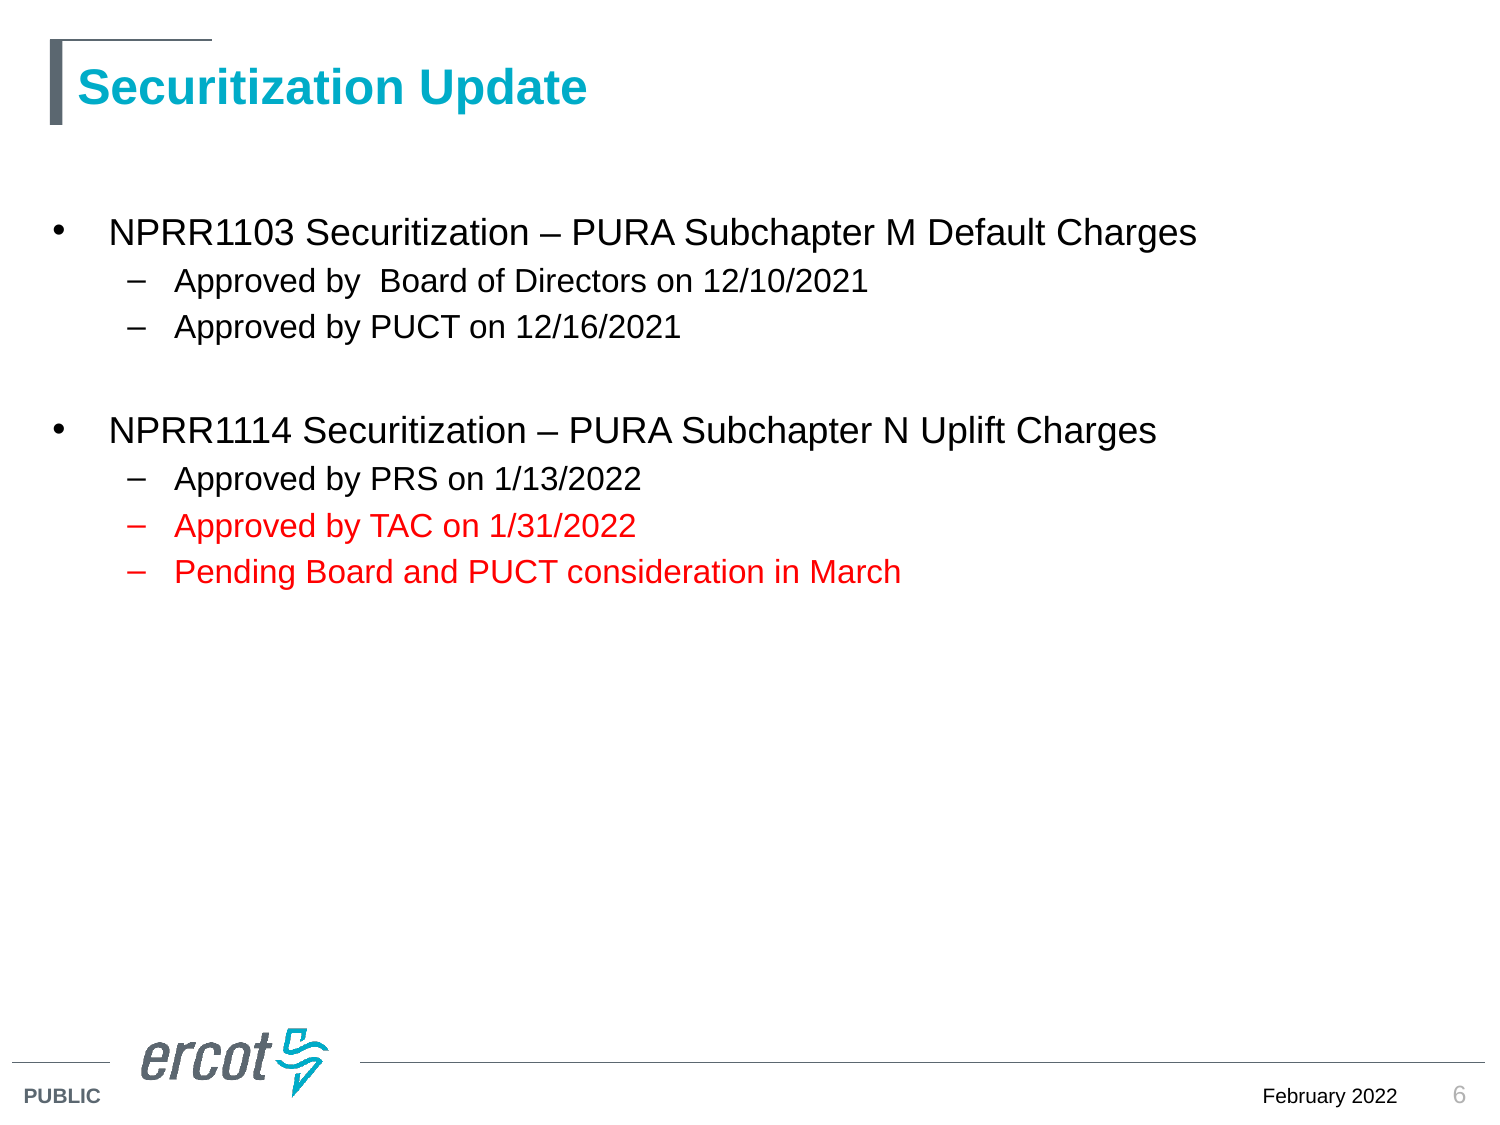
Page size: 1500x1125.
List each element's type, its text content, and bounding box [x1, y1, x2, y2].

list NPRR1103 Securitization – PURA Subchapter M Default Charges Approved by Board of Directors on 12/10/2021 Approved by PUCT on 12/16/2021 NPRR1114 Securitization – PURA Subchapter N Uplift Charges Approved by PRS on 1/13/2022 Approved by TAC on 1/31/2022 Pending Board and PUCT consideration in March [37, 200, 1463, 875]
picture [137, 1024, 332, 1100]
slide_number 6 [1437, 1076, 1475, 1112]
title Securitization Update [62, 47, 775, 133]
